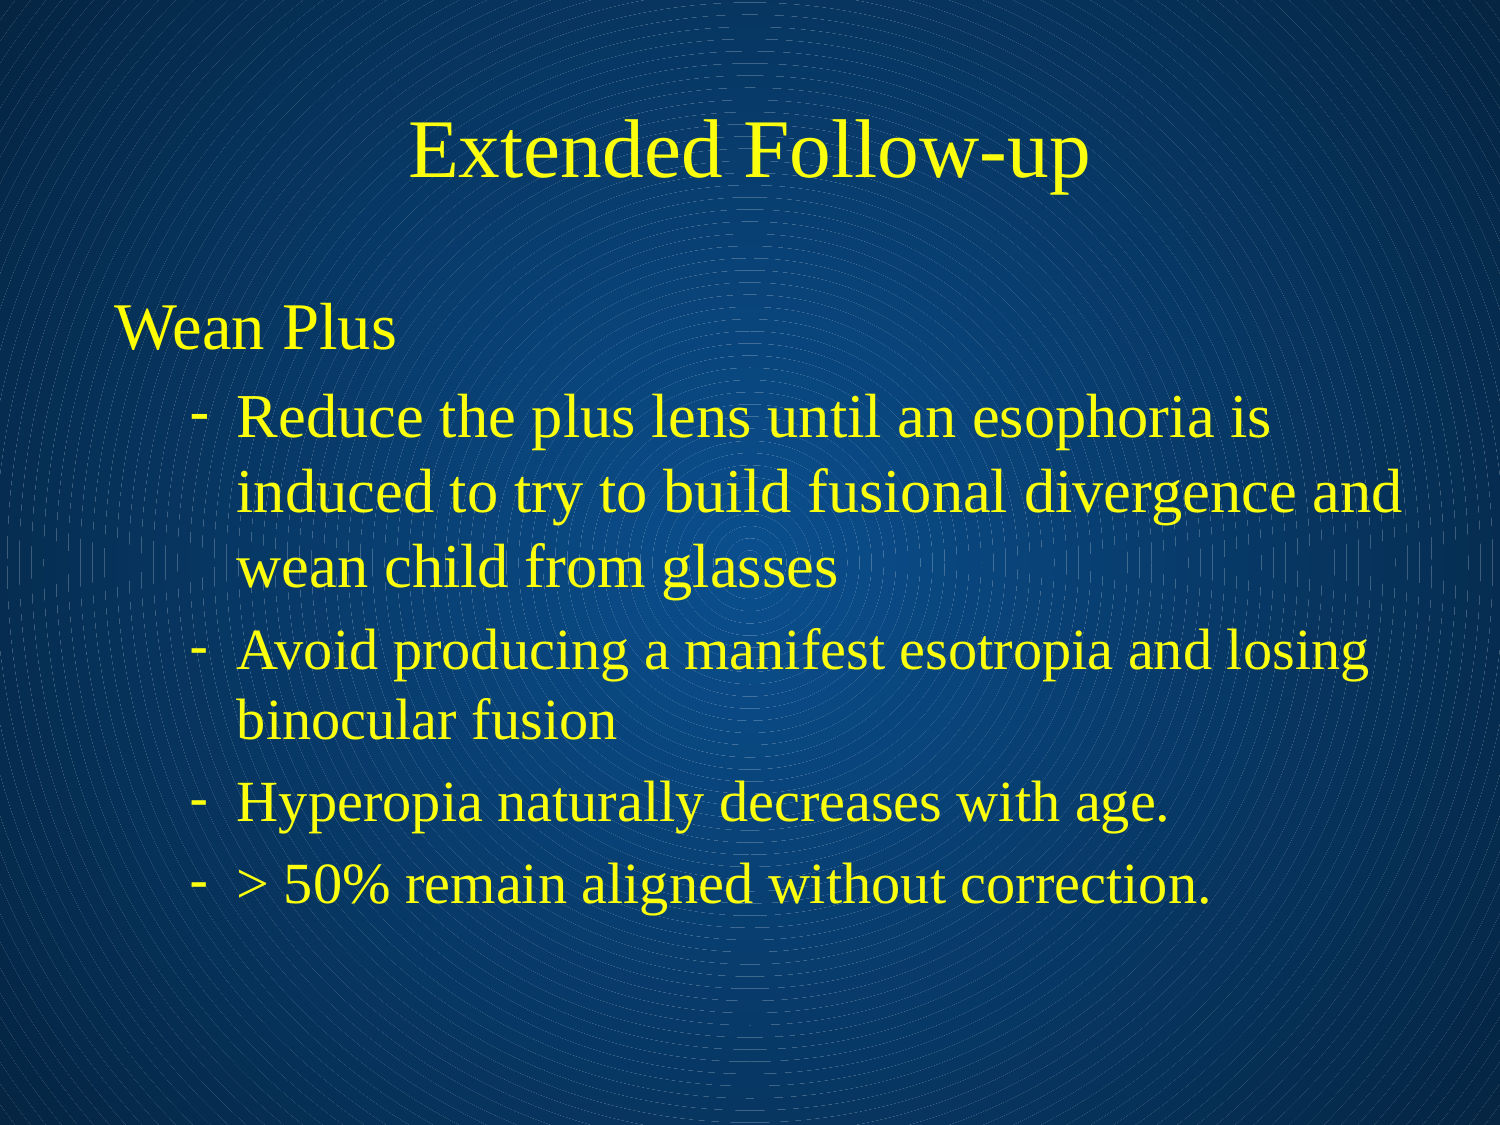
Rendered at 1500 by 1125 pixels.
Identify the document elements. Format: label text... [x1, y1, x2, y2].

list Wean Plus Reduce the plus lens until an esophoria is induced to try to build fusional divergence and wean child from glasses Avoid producing a manifest esotropia and losing binocular fusion Hyperopia naturally decreases with age. > 50% remain aligned without correction. [99, 275, 1463, 1025]
title Extended Follow-up [112, 50, 1388, 238]
